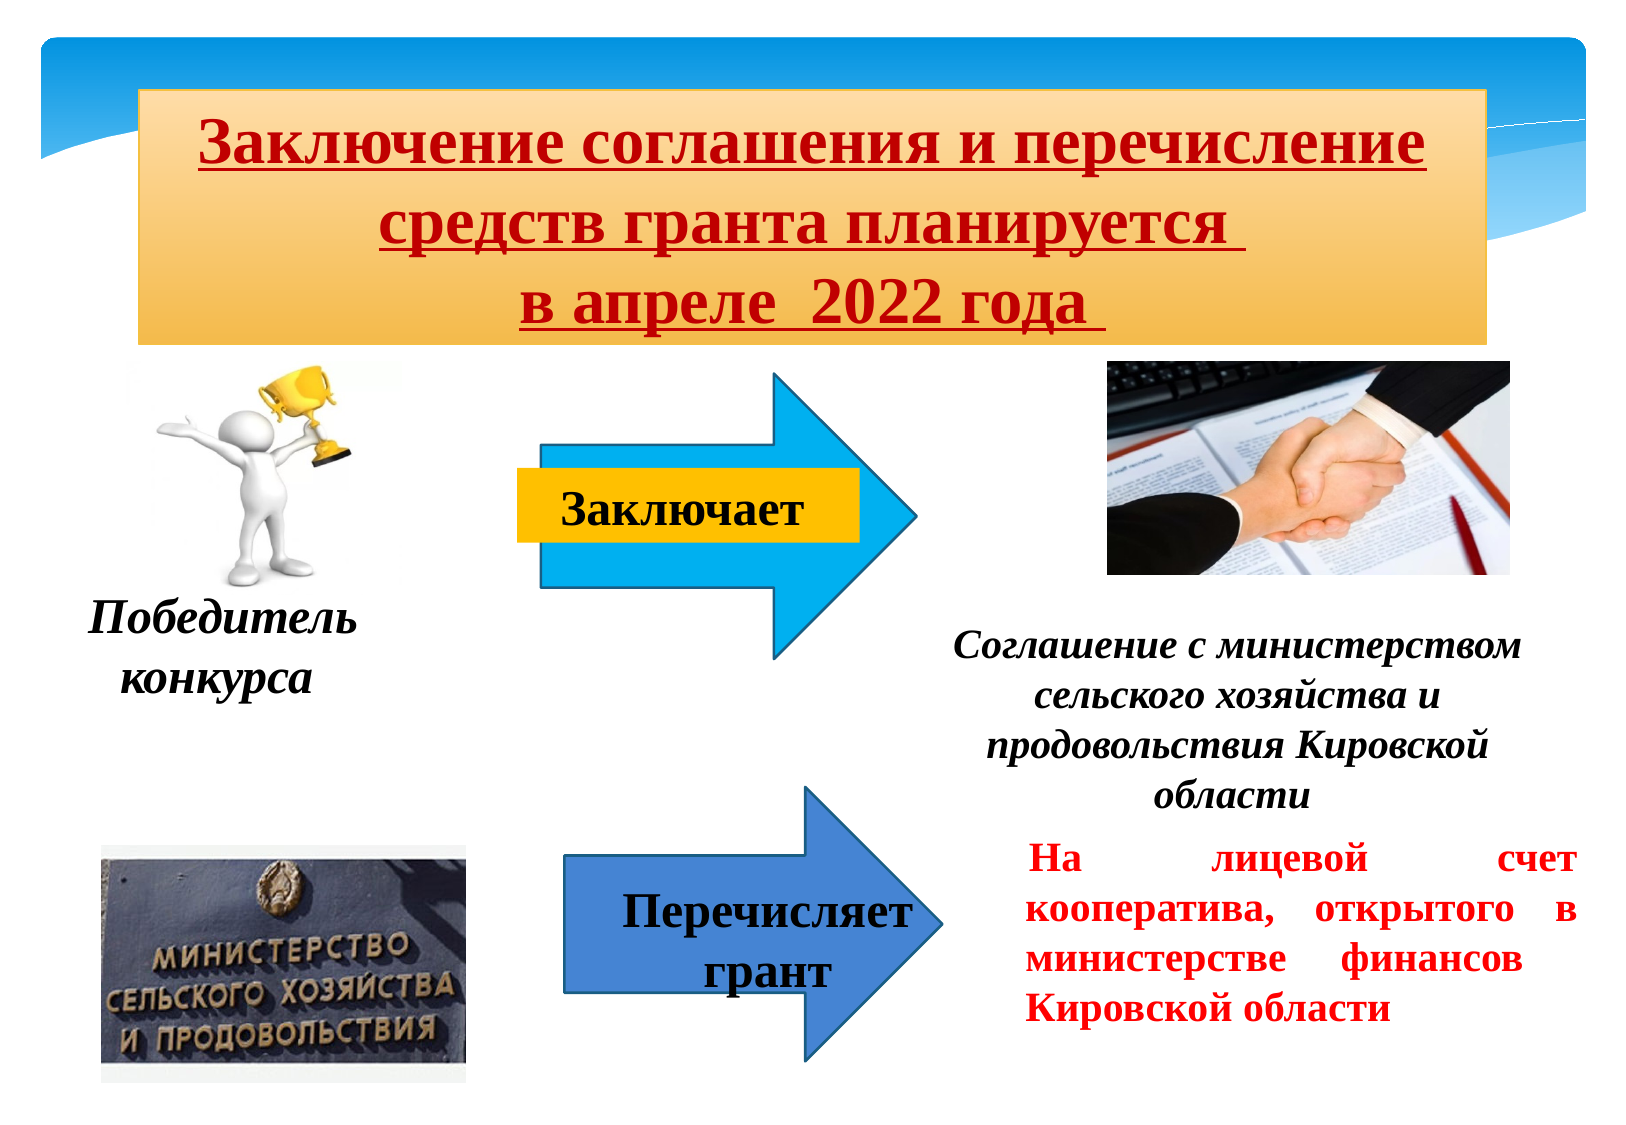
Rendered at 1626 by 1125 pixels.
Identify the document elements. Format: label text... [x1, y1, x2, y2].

text_box Заключение соглашения и перечисление средств гранта планируется в апреле 2022 года [138, 89, 1487, 345]
text_box [539, 372, 918, 661]
picture [126, 361, 403, 595]
picture [1107, 361, 1510, 575]
text_box Перечисляет грант [581, 869, 954, 1005]
text_box Победитель конкурса [44, 575, 402, 711]
text_box [563, 785, 890, 995]
text_box [803, 1005, 864, 1063]
picture [101, 845, 466, 1083]
text_box Соглашение с министерством сельского хозяйства и продовольствия Кировской области [907, 609, 1569, 825]
text_box Заключает [517, 467, 860, 543]
text_box На лицевой счет кооператива, открытого в министерстве финансов Кировской области [954, 822, 1593, 1088]
